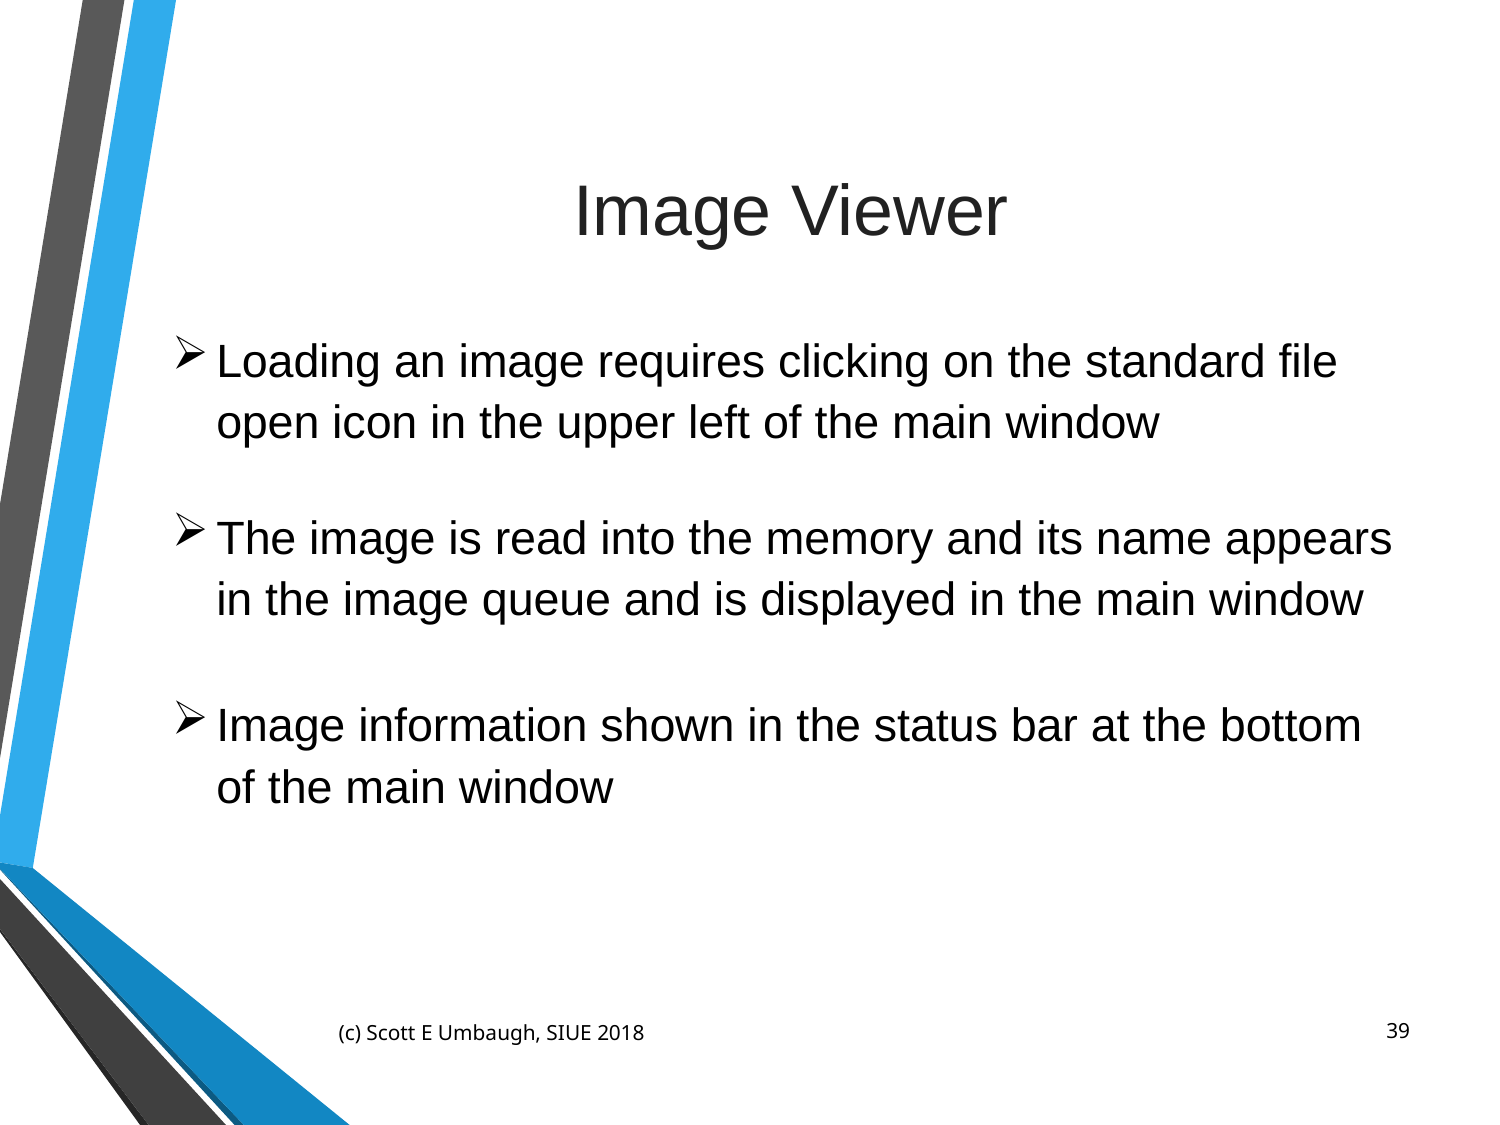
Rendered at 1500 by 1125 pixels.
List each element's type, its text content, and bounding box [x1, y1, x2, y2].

list Image Viewer Loading an image requires clicking on the standard file open icon in the upper left of the main window The image is read into the memory and its name appears in the image queue and is displayed in the main window Image information shown in the status bar at the bottom of the main window [157, 50, 1425, 975]
footer (c) Scott E Umbaugh, SIUE 2018 [323, 1001, 1196, 1062]
slide_number 39 [1354, 1001, 1425, 1062]
